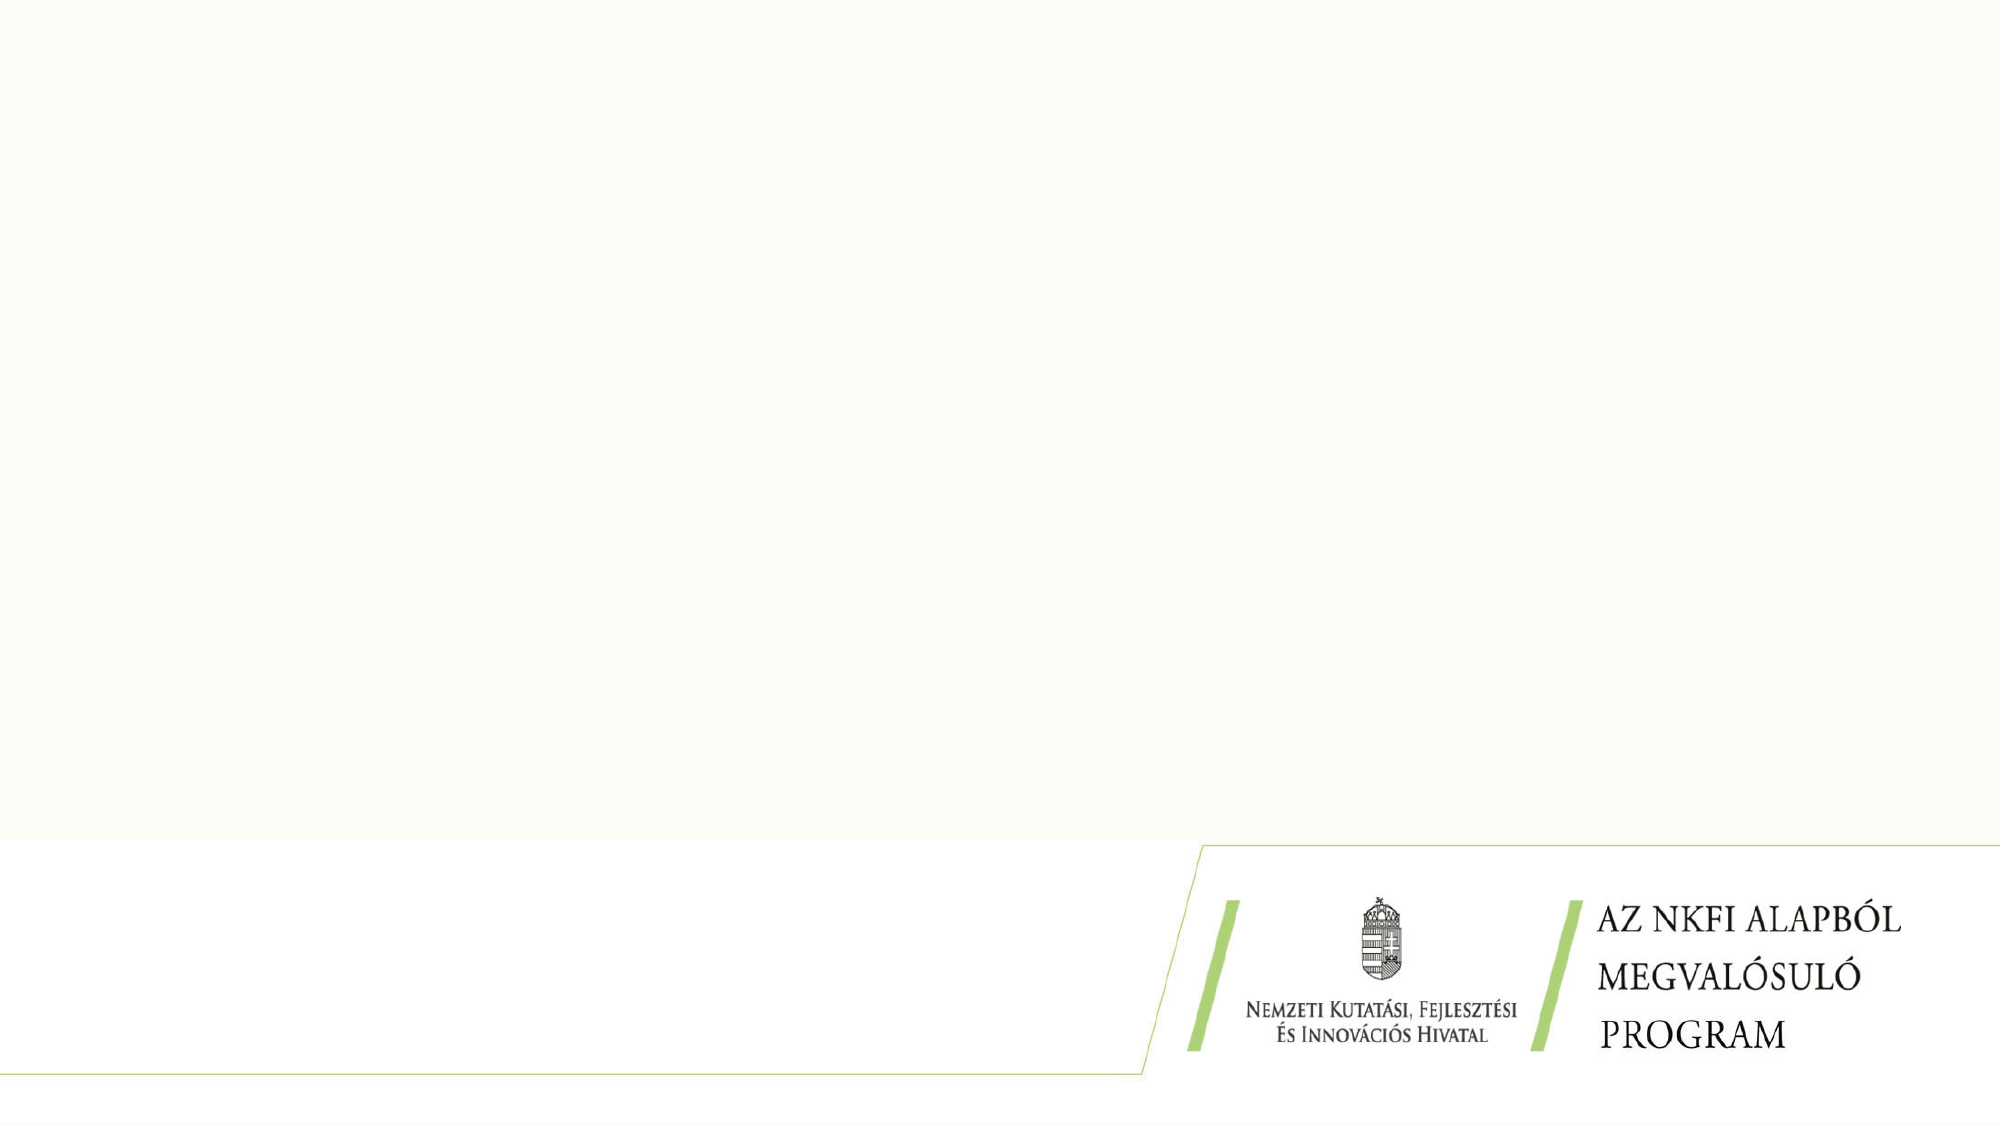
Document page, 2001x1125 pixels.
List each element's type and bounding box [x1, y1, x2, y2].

picture [0, 840, 2000, 1122]
